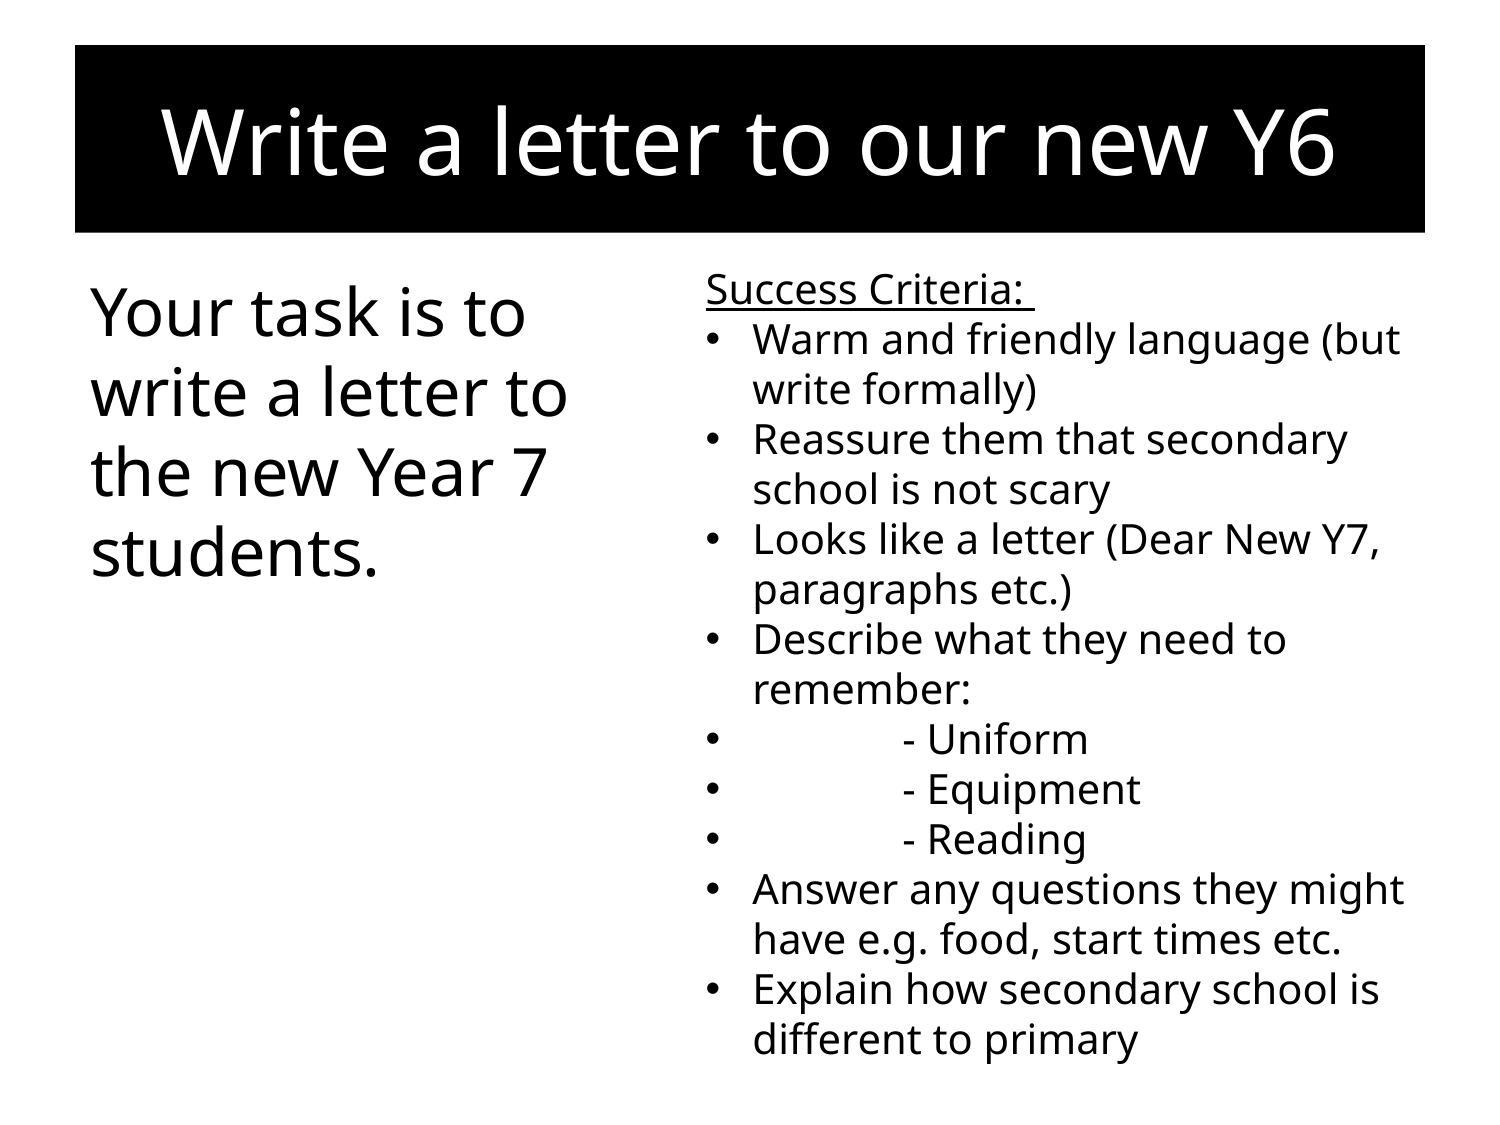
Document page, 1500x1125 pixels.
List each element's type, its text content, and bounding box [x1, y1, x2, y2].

list Your task is to write a letter to the new Year 7 students. [75, 262, 597, 1047]
title Write a letter to our new Y6 [75, 45, 1425, 233]
text_box Success Criteria: Warm and friendly language (but write formally) Reassure them that secondary school is not scary Looks like a letter (Dear New Y7, paragraphs etc.) Describe what they need to remember: - Uniform - Equipment - Reading Answer any questions they might have e.g. food, start times etc. Explain how secondary school is different to primary [690, 255, 1441, 1071]
